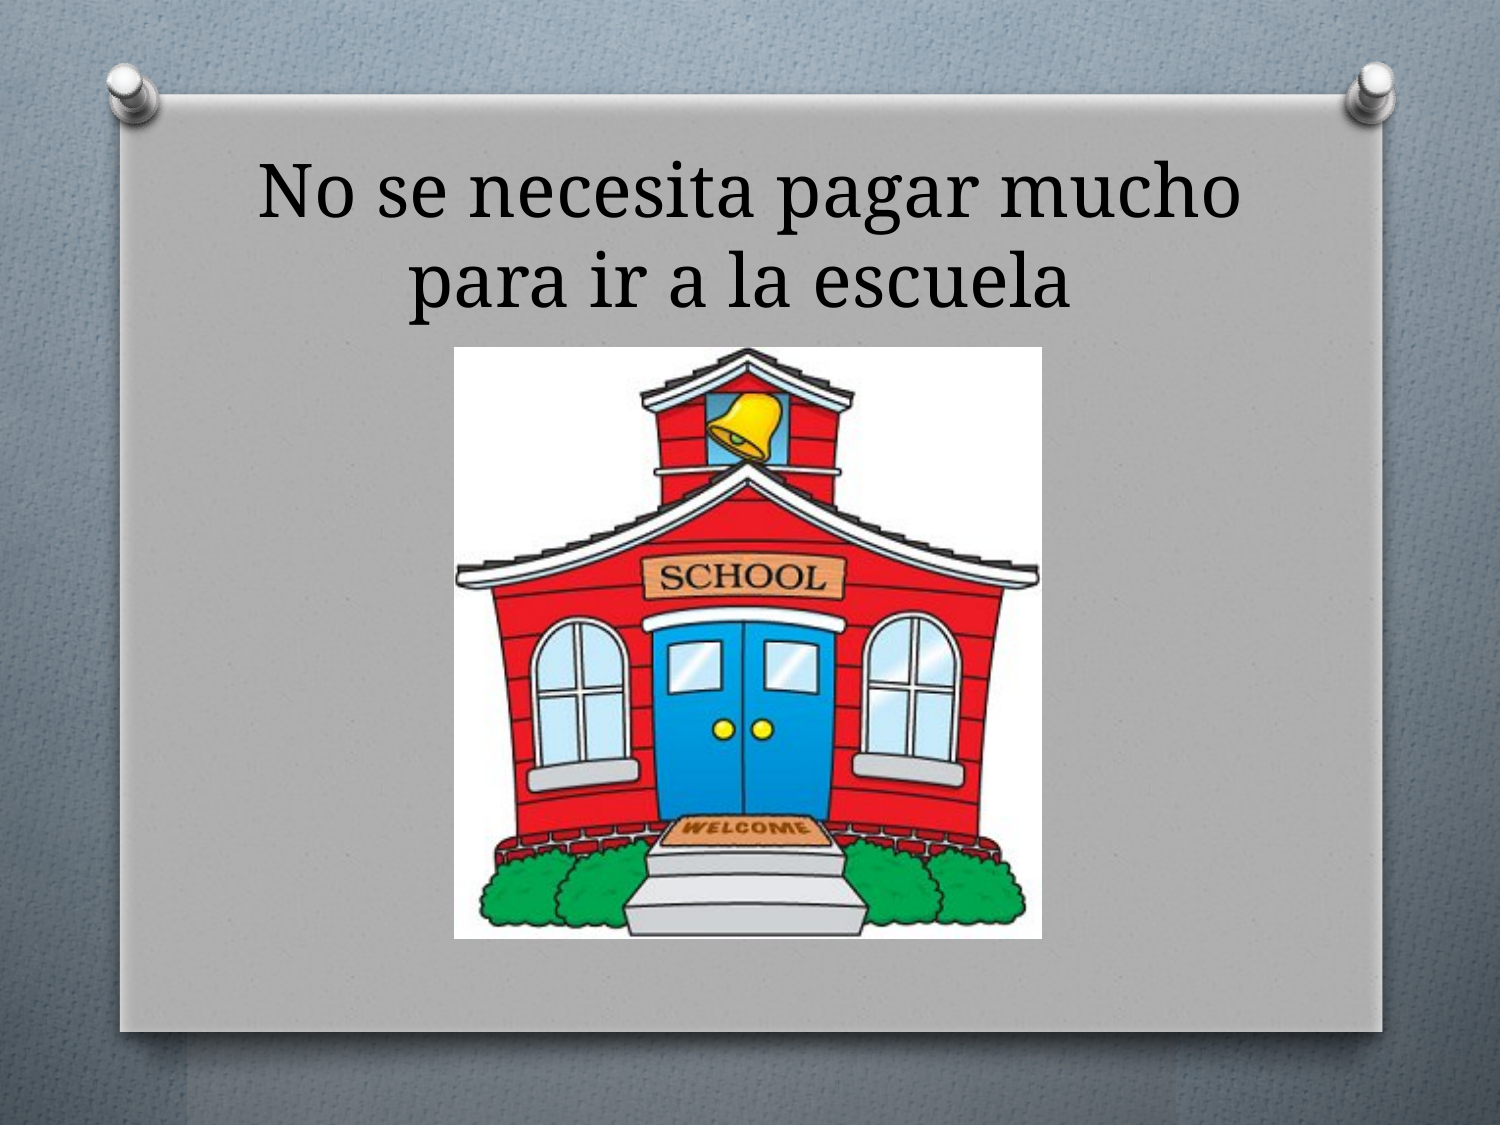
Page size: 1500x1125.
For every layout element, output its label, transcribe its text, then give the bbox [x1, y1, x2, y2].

picture [1317, 35, 1439, 156]
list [239, 347, 1257, 940]
title No se necesita pagar mucho para ir a la escuela [179, 134, 1323, 332]
picture [75, 29, 198, 153]
